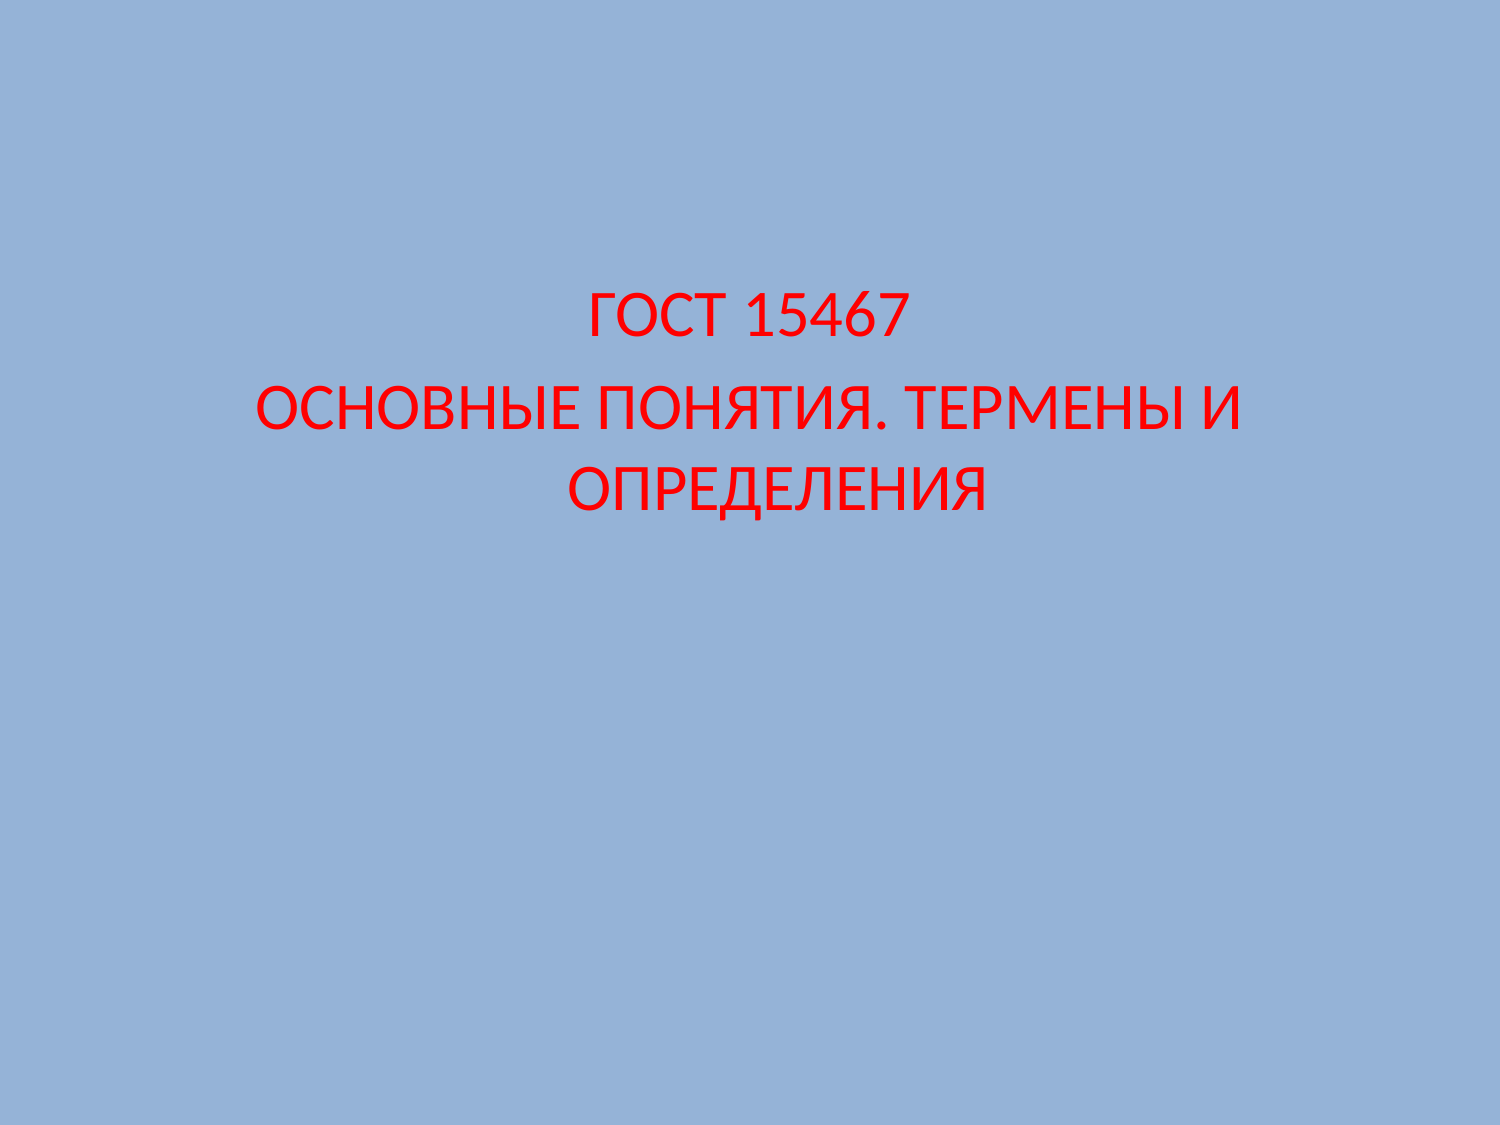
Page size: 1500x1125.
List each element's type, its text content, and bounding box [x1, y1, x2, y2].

list ГОСТ 15467 ОСНОВНЫЕ ПОНЯТИЯ. ТЕРМЕНЫ И ОПРЕДЕЛЕНИЯ [75, 262, 1425, 1005]
